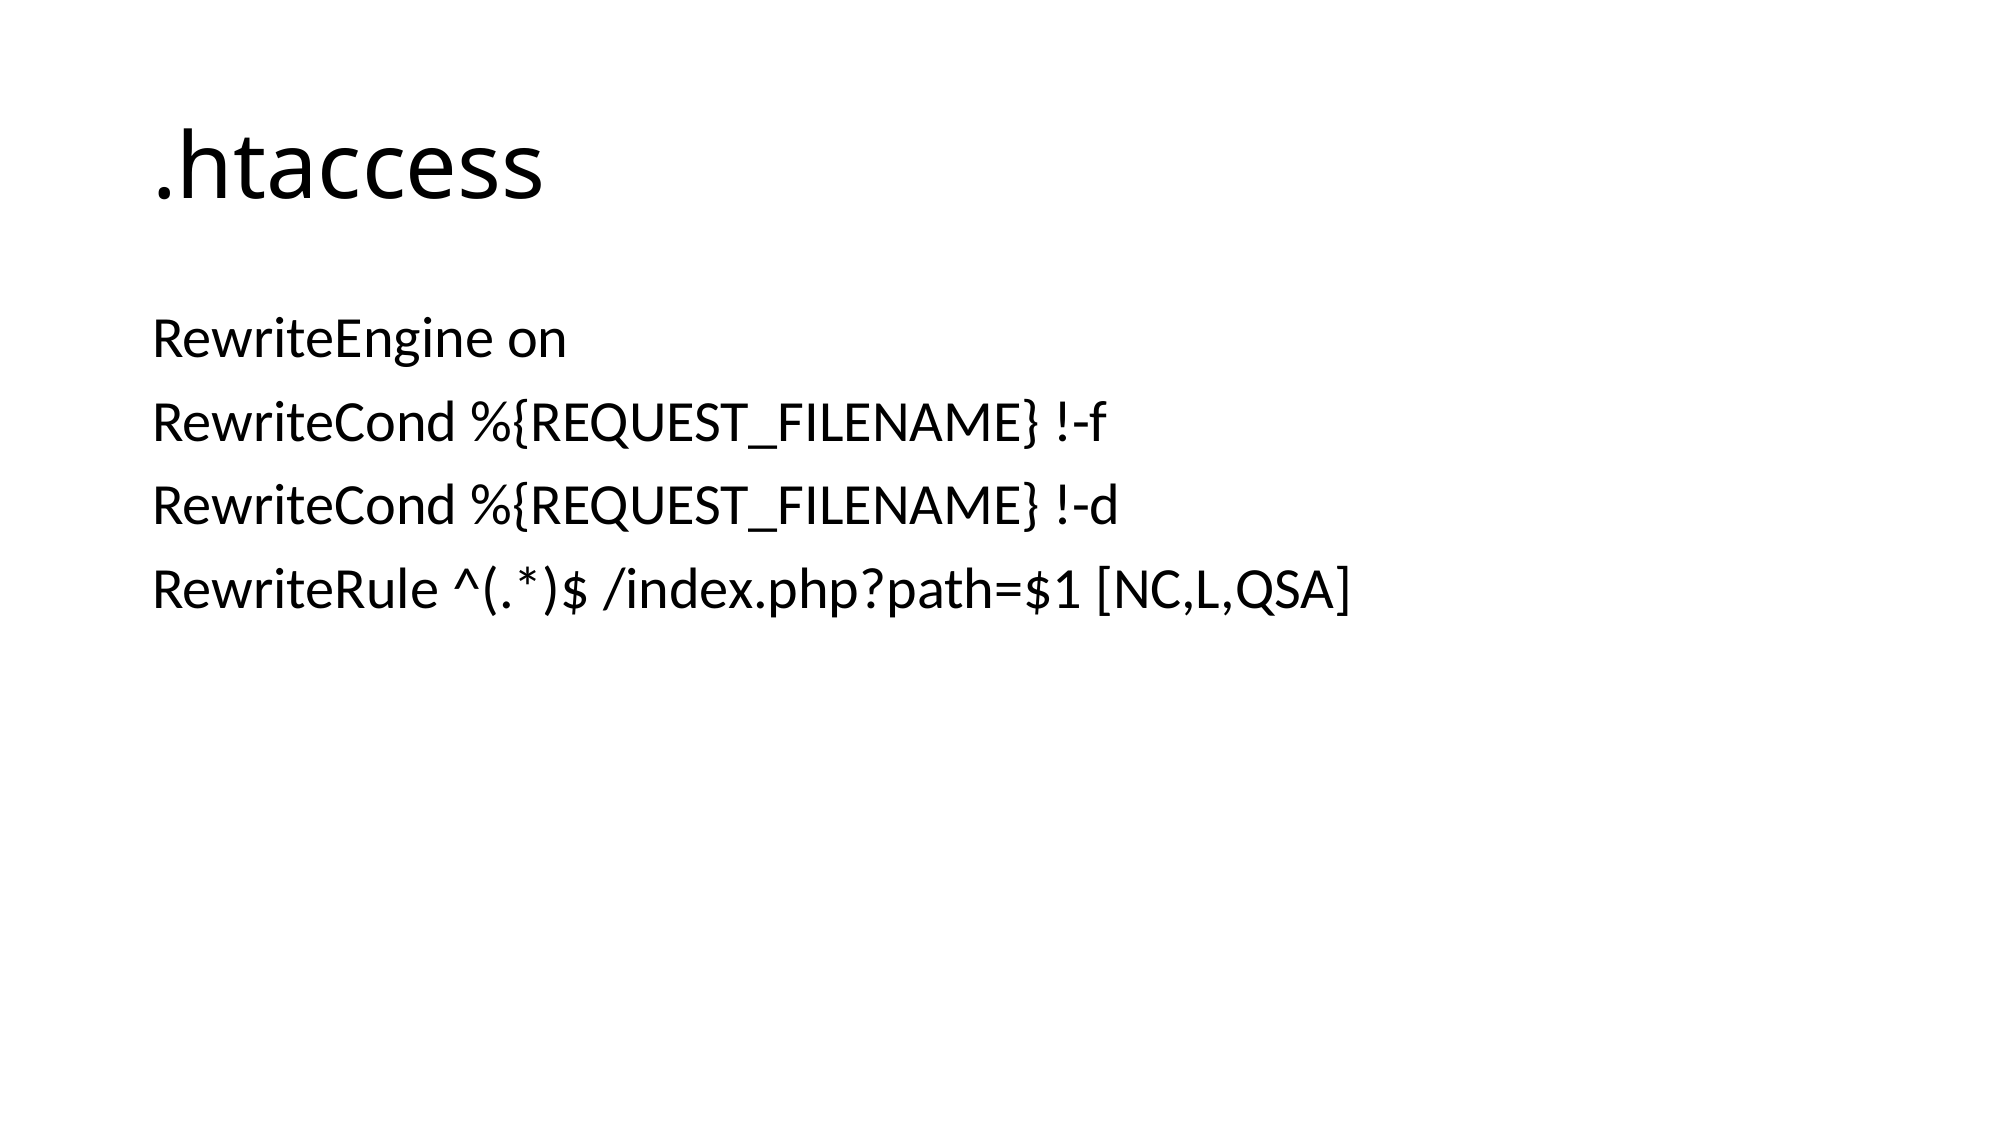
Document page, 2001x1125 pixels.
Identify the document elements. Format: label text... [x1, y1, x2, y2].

list RewriteEngine on RewriteCond %{REQUEST_FILENAME} !-f RewriteCond %{REQUEST_FILENAME} !-d RewriteRule ^(.*)$ /index.php?path=$1 [NC,L,QSA] [137, 299, 1863, 1014]
title .htaccess [137, 59, 1863, 278]
